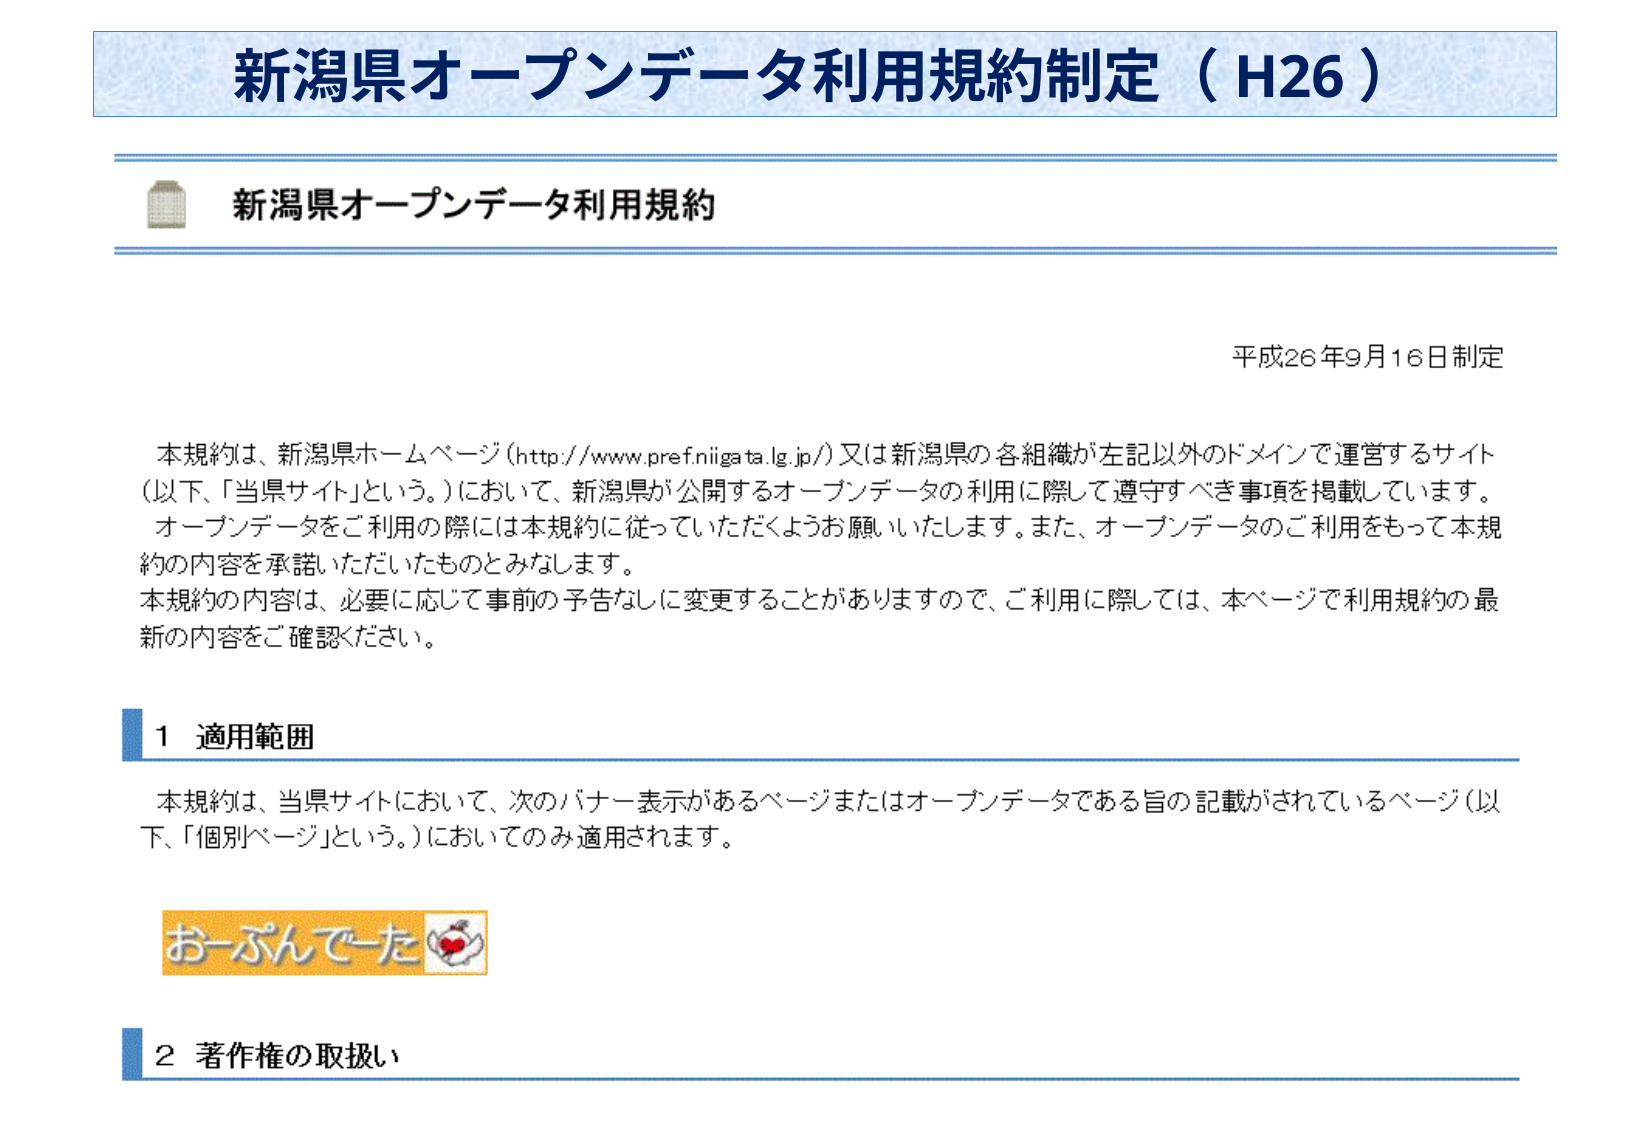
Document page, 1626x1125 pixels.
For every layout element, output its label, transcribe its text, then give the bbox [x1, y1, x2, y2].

title 新潟県オープンデータ利用規約制定（H26） [93, 31, 1557, 117]
picture [93, 148, 1557, 1095]
